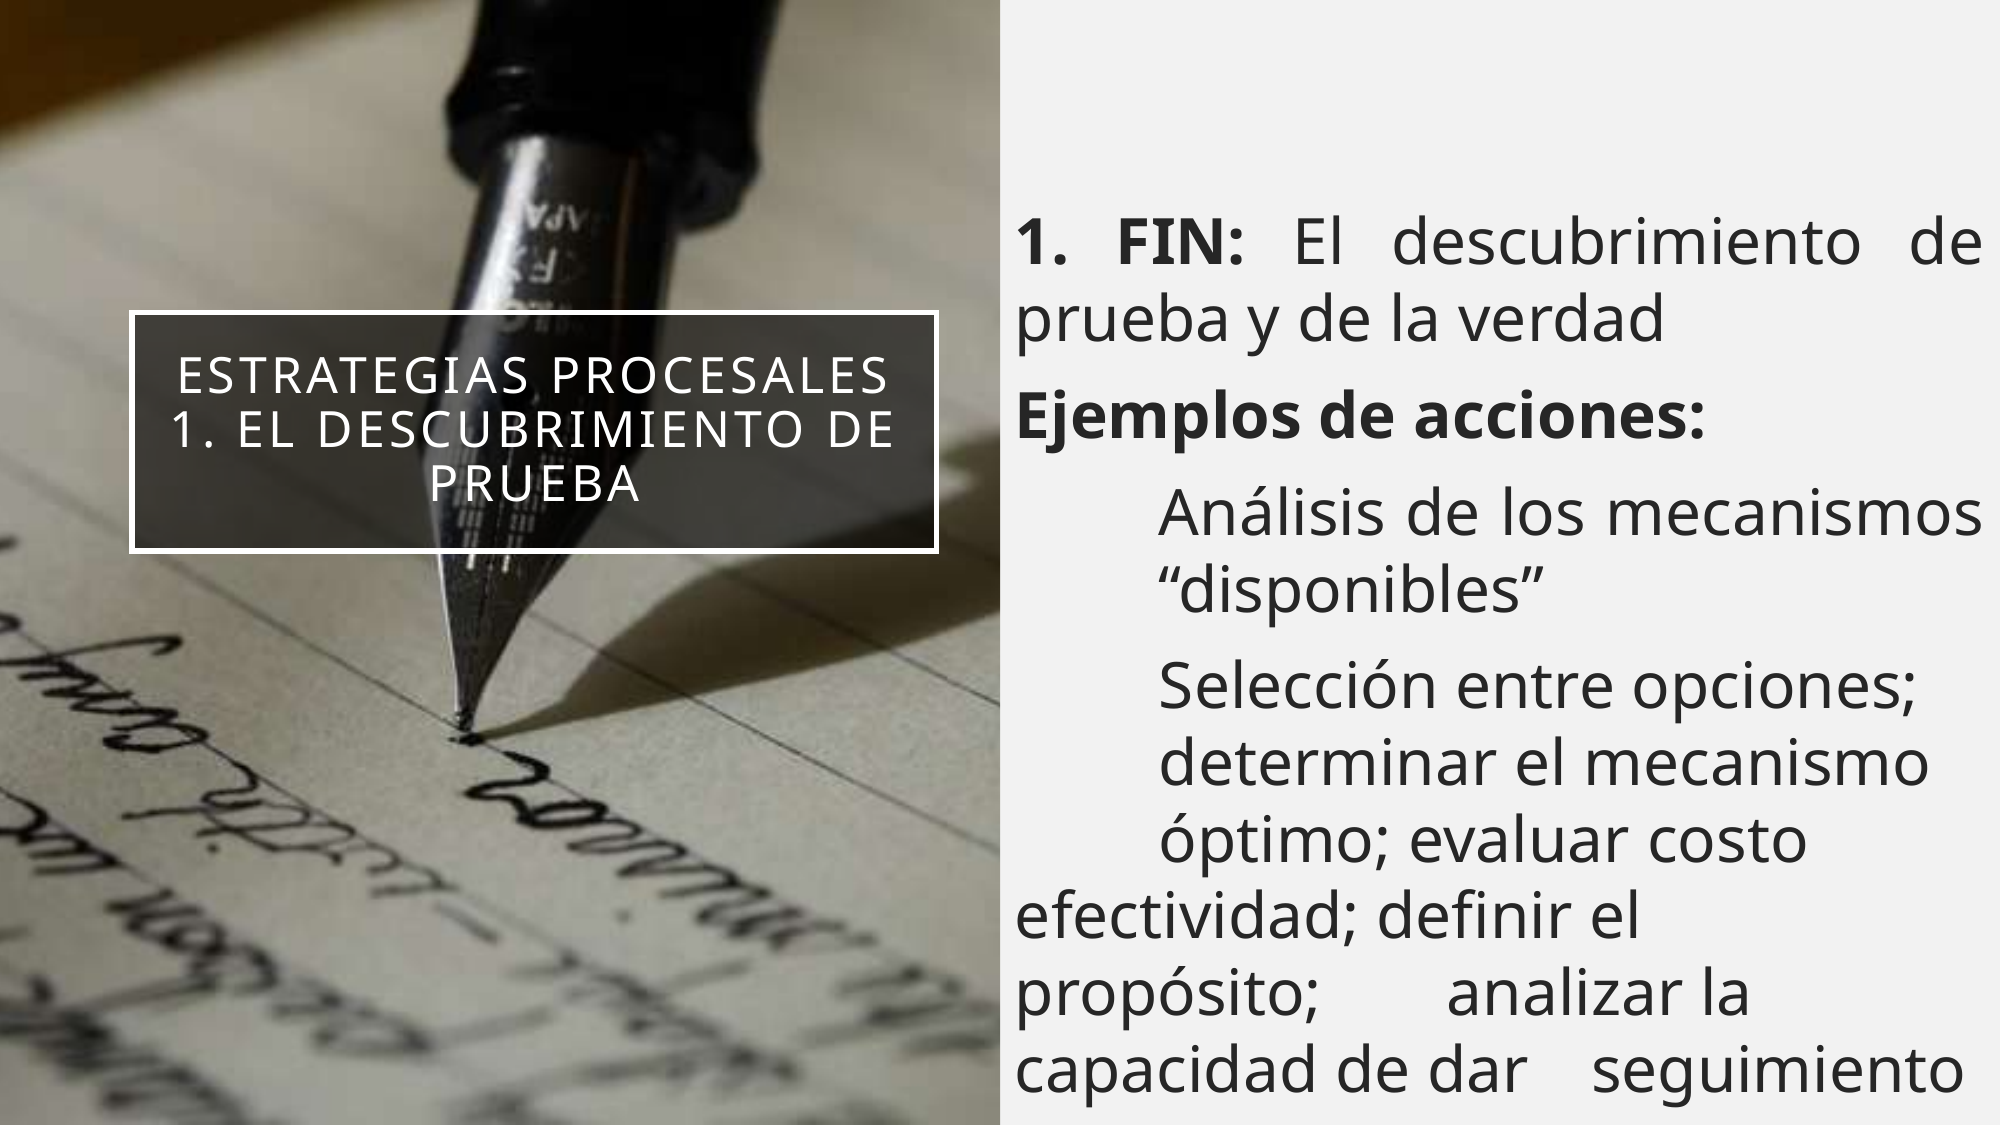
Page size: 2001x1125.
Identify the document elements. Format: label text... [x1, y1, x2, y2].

picture [0, 0, 1001, 1125]
list 1. FIN: El descubrimiento de prueba y de la verdad Ejemplos de acciones: Análisis de los mecanismos “disponibles” Selección entre opciones; determinar el mecanismo óptimo; evaluar costo efectividad; definir el propósito; analizar la capacidad de dar seguimiento [1001, 0, 2000, 1125]
